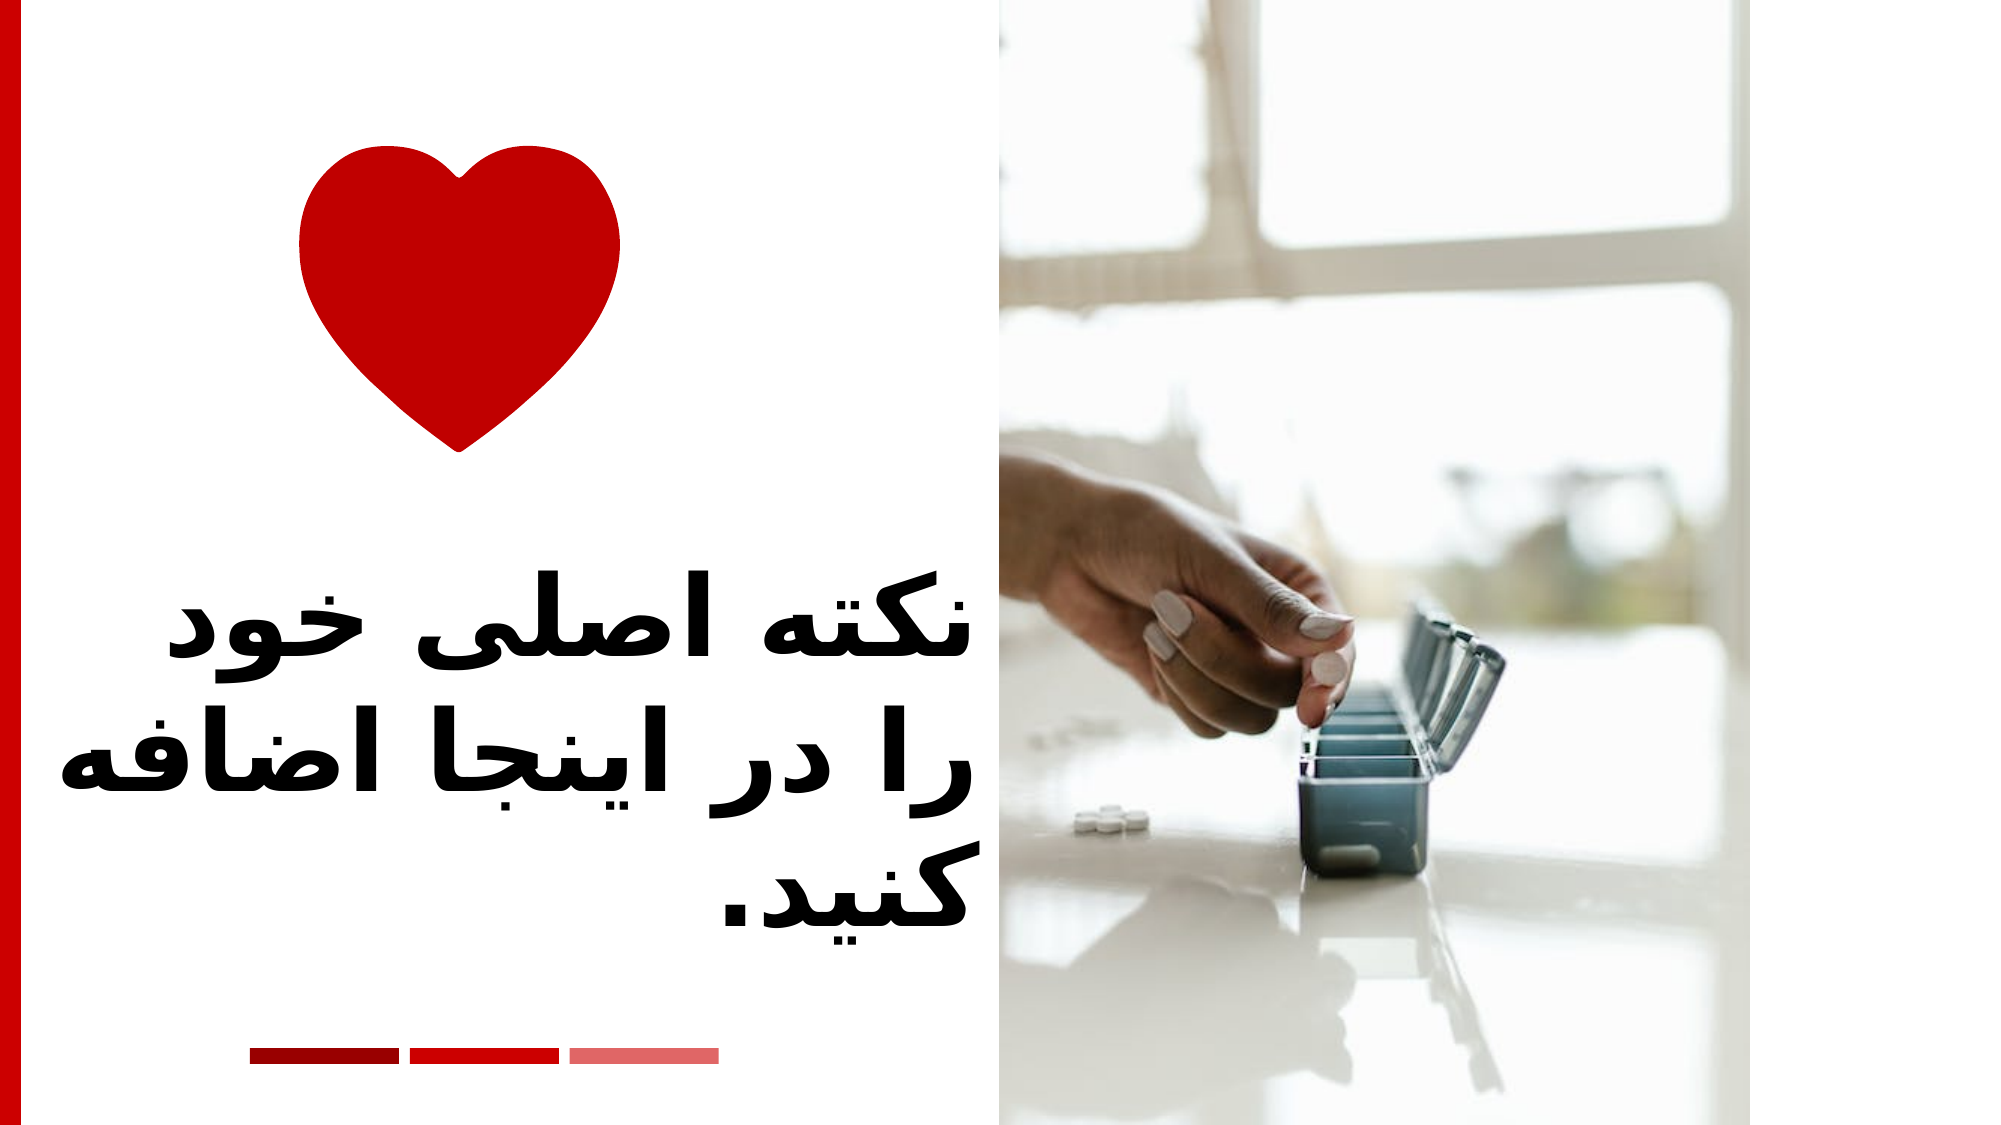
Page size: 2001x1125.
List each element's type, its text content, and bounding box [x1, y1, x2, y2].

text_box [409, 1048, 559, 1064]
text_box [569, 1048, 719, 1064]
text_box [249, 1048, 399, 1064]
text_box [299, 145, 620, 453]
title نکته اصلی خود را در اینجا اضافه کنید. [22, 298, 994, 1125]
picture [999, 0, 1751, 1125]
